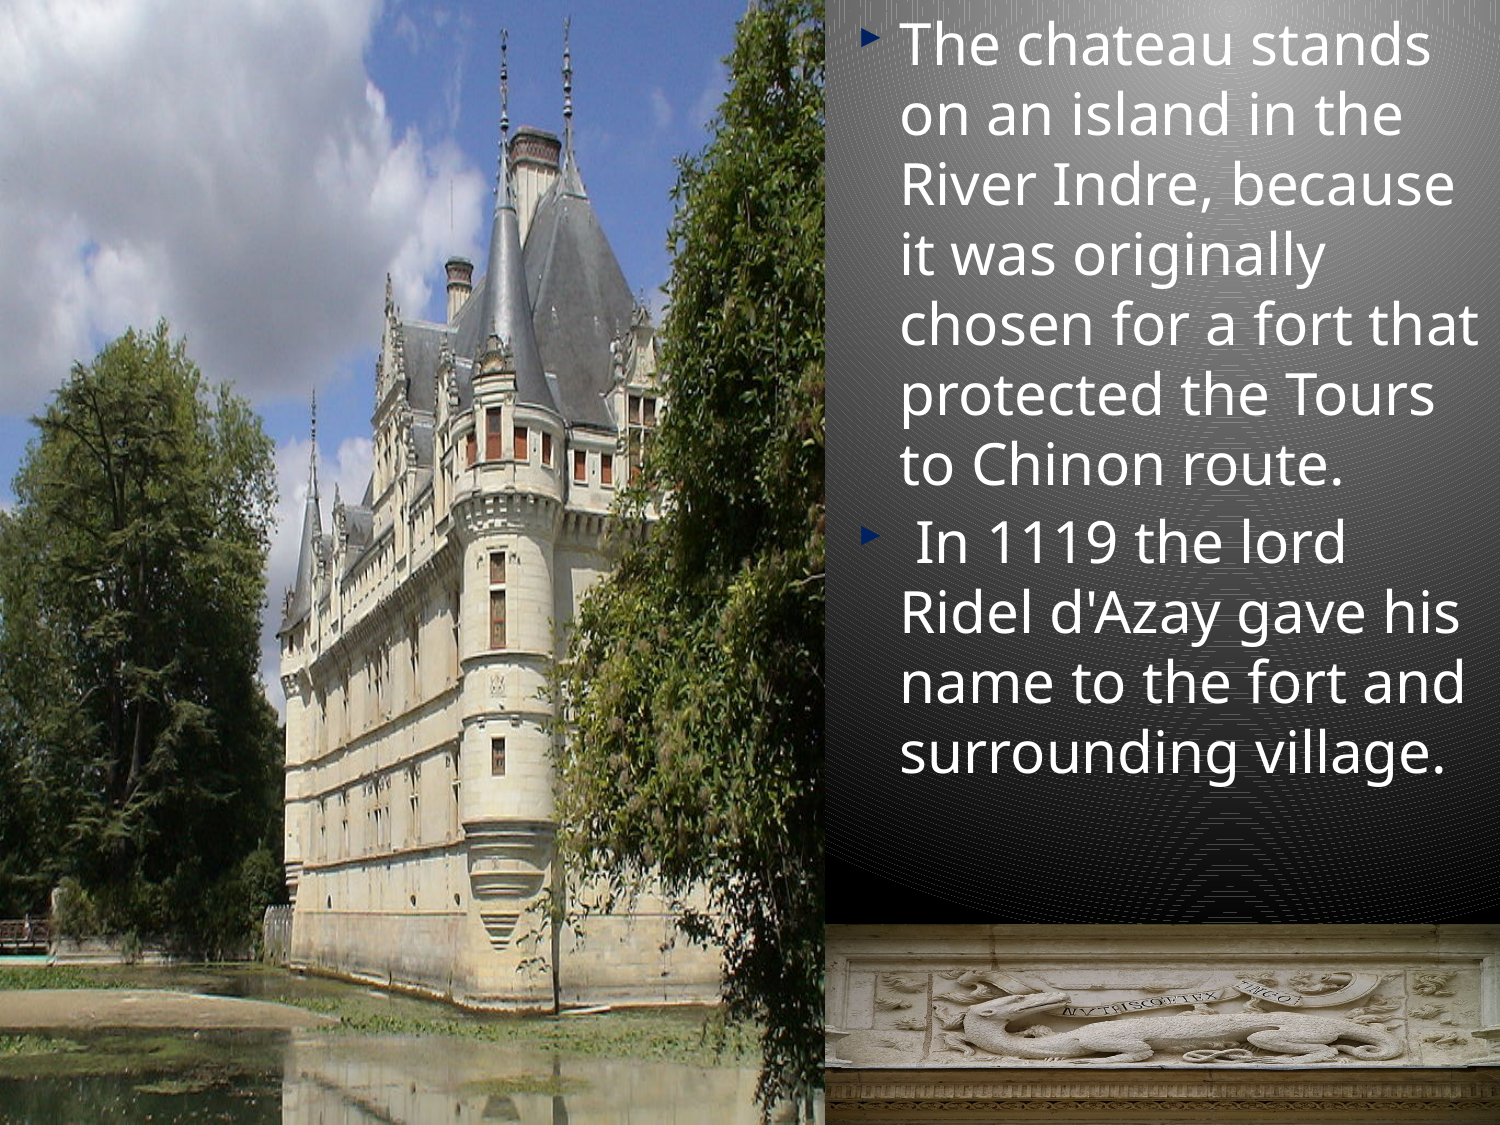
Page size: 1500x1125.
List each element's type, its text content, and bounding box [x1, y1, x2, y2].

picture [0, 0, 1500, 1125]
list The chateau stands on an island in the River Indre, because it was originally chosen for a fort that protected the Tours to Chinon route. In 1119 the lord Ridel d'Azay gave his name to the fort and surrounding village. [826, 0, 1500, 763]
